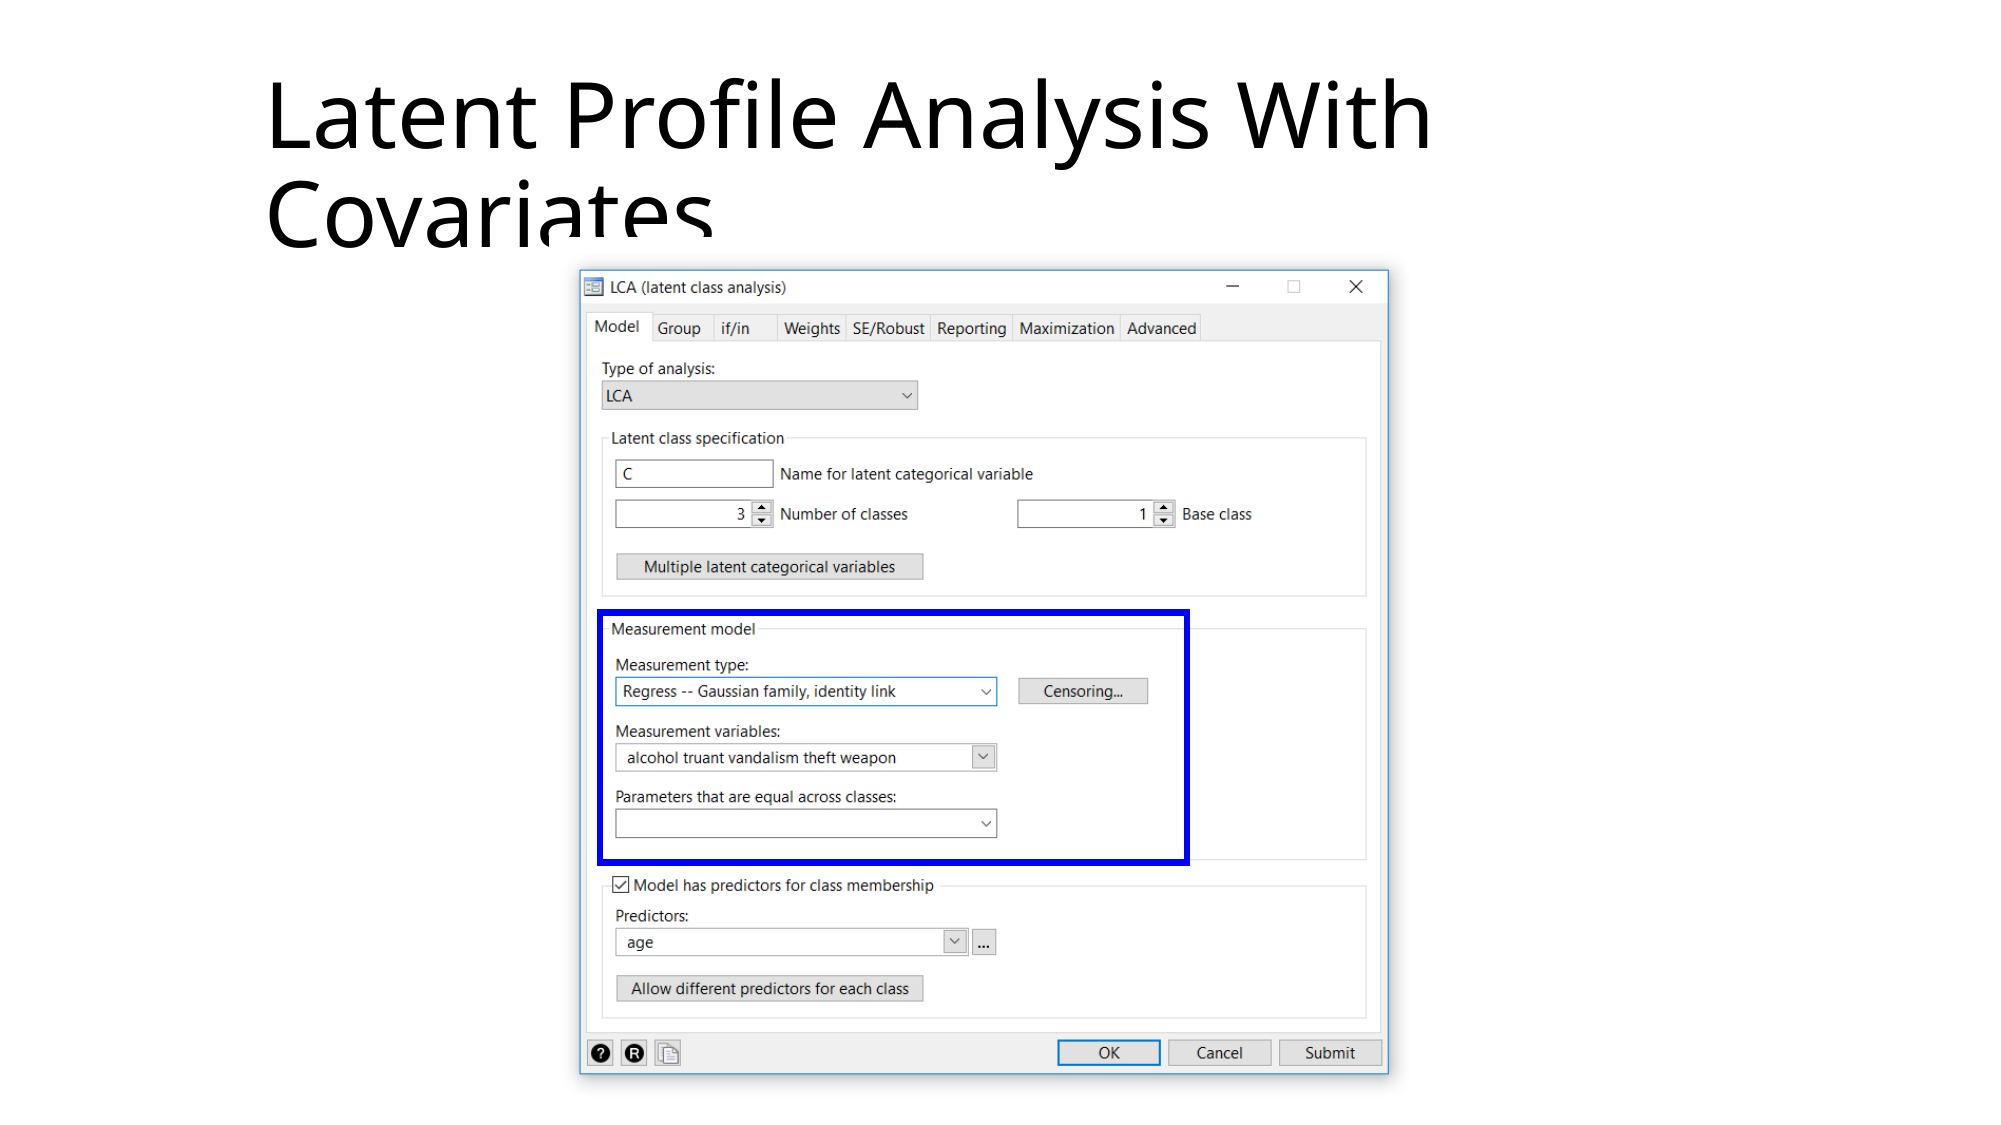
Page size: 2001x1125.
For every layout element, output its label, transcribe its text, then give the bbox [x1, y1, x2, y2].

title Latent Profile Analysis With Covariates [249, 99, 1750, 238]
picture [549, 237, 1412, 1106]
